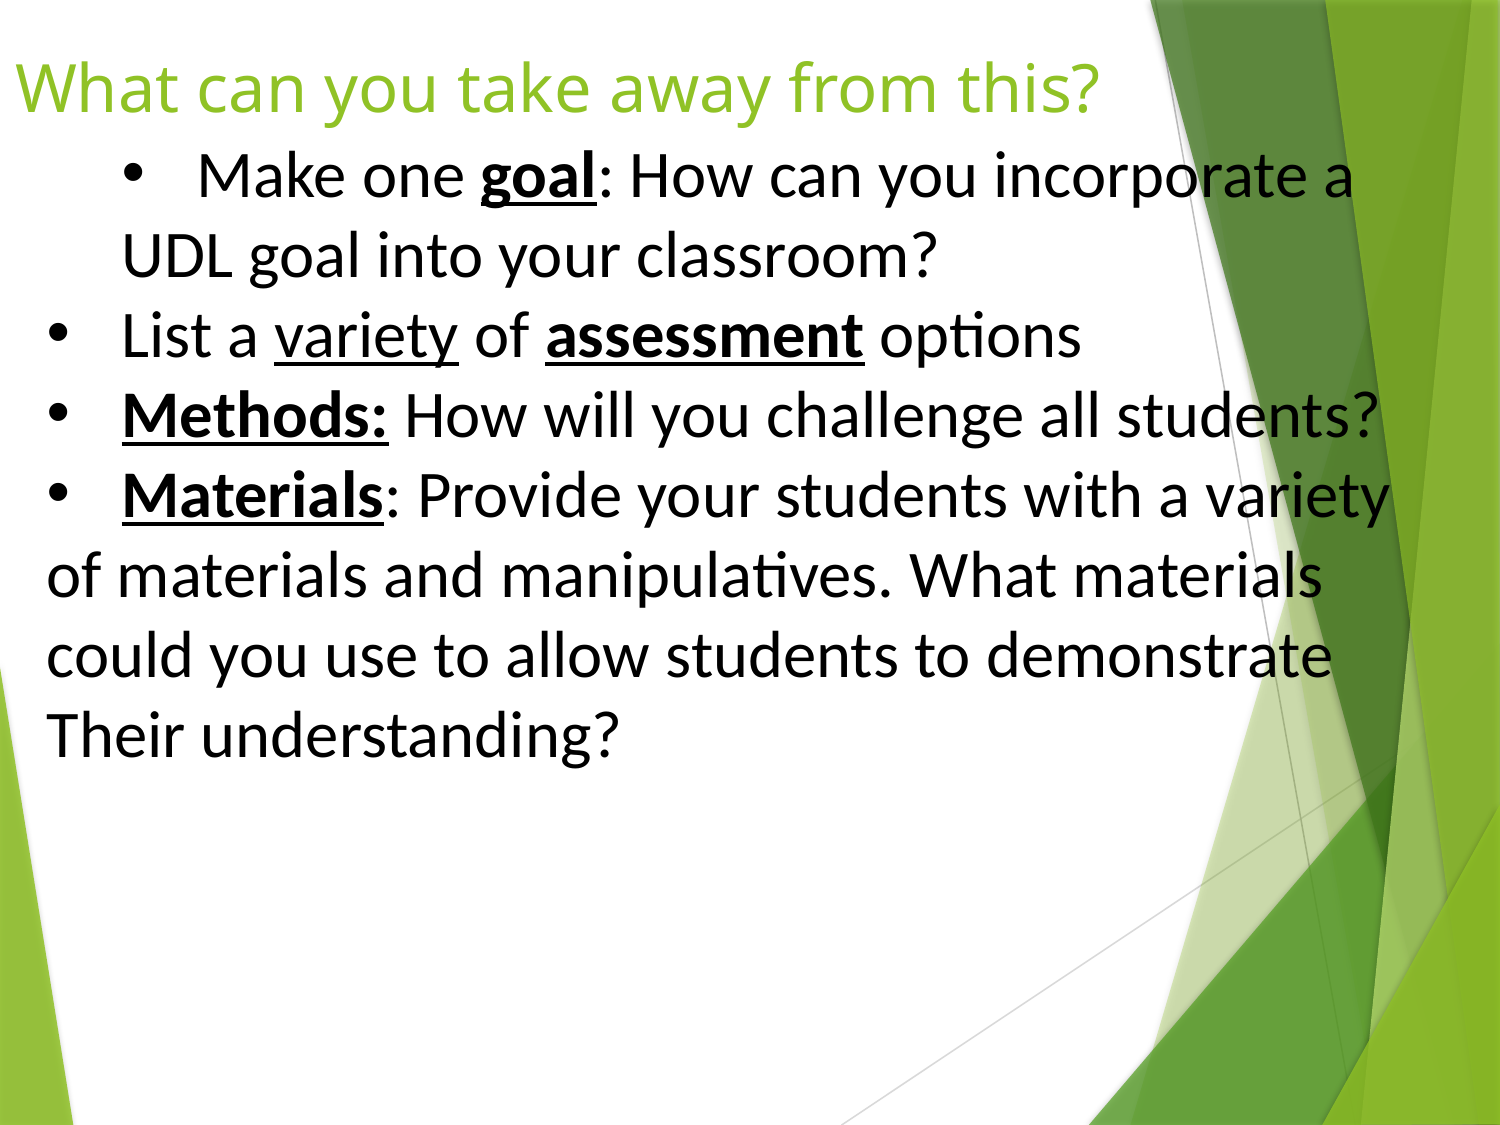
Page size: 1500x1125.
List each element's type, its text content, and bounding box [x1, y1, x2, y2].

title What can you take away from this? [0, 38, 1308, 253]
text_box Make one goal: How can you incorporate a UDL goal into your classroom? List a variety of assessment options Methods: How will you challenge all students? Materials: Provide your students with a variety of materials and manipulatives. What materials could you use to allow students to demonstrate Their understanding? [31, 123, 1407, 849]
